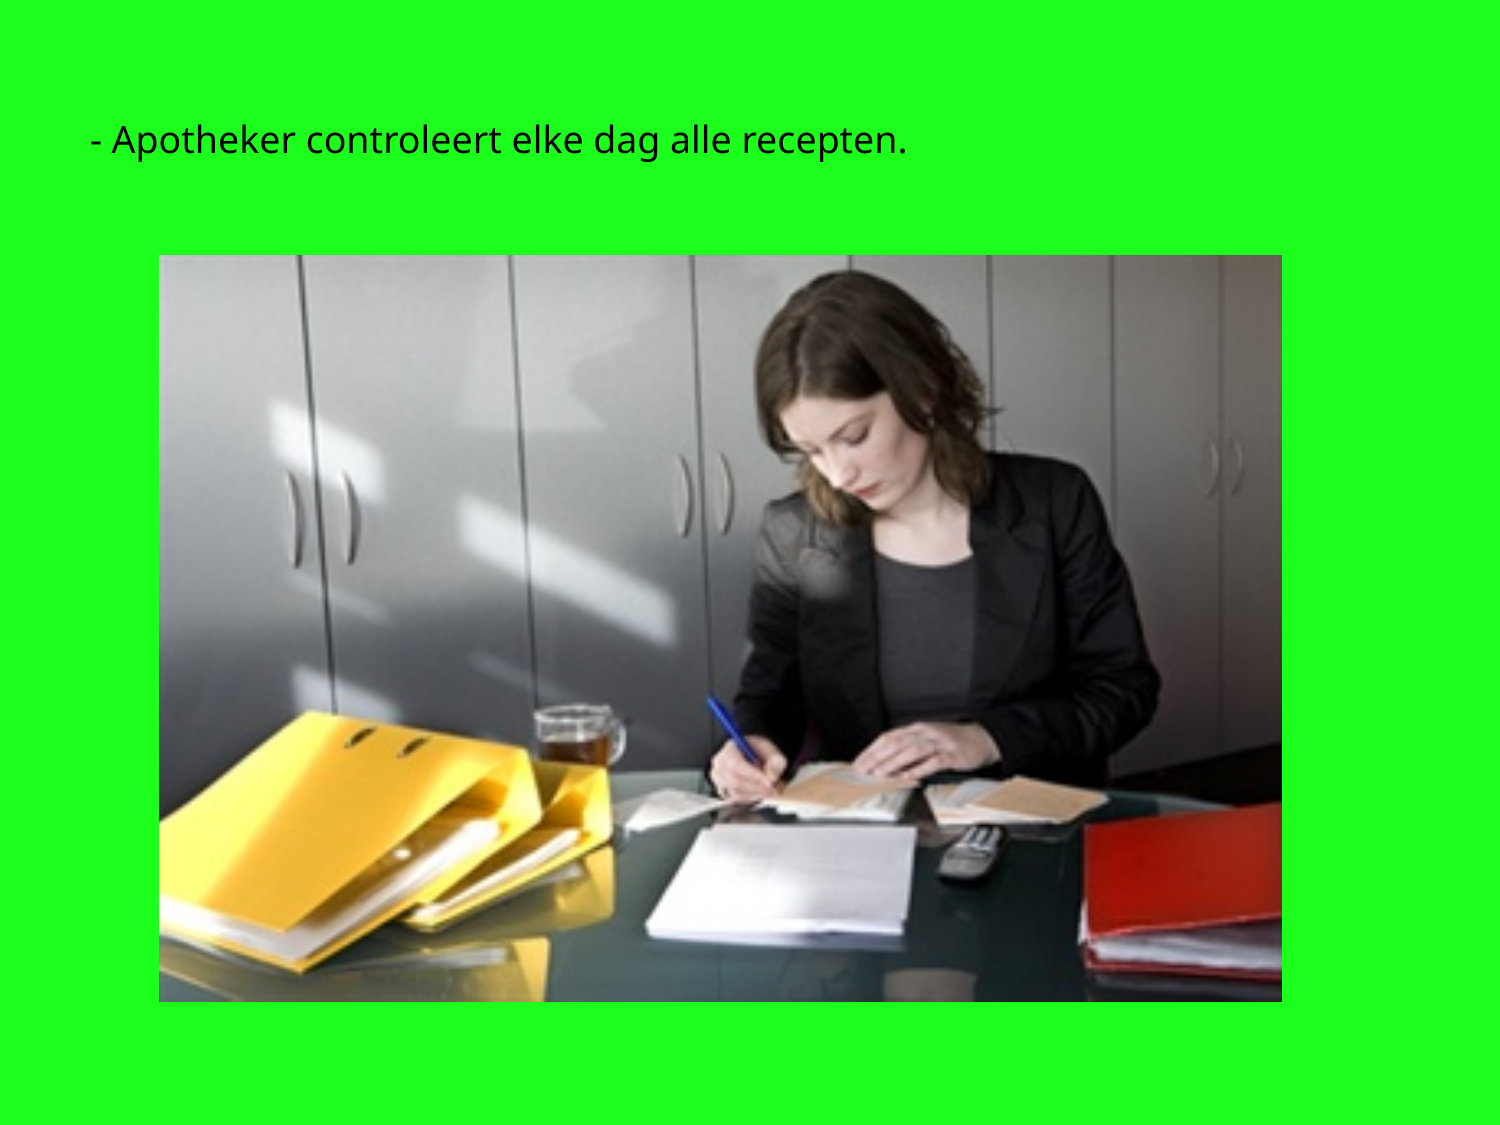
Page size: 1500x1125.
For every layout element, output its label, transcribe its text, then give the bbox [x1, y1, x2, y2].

title - Apotheker controleert elke dag alle recepten. [75, 45, 1425, 233]
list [159, 255, 1282, 1002]
